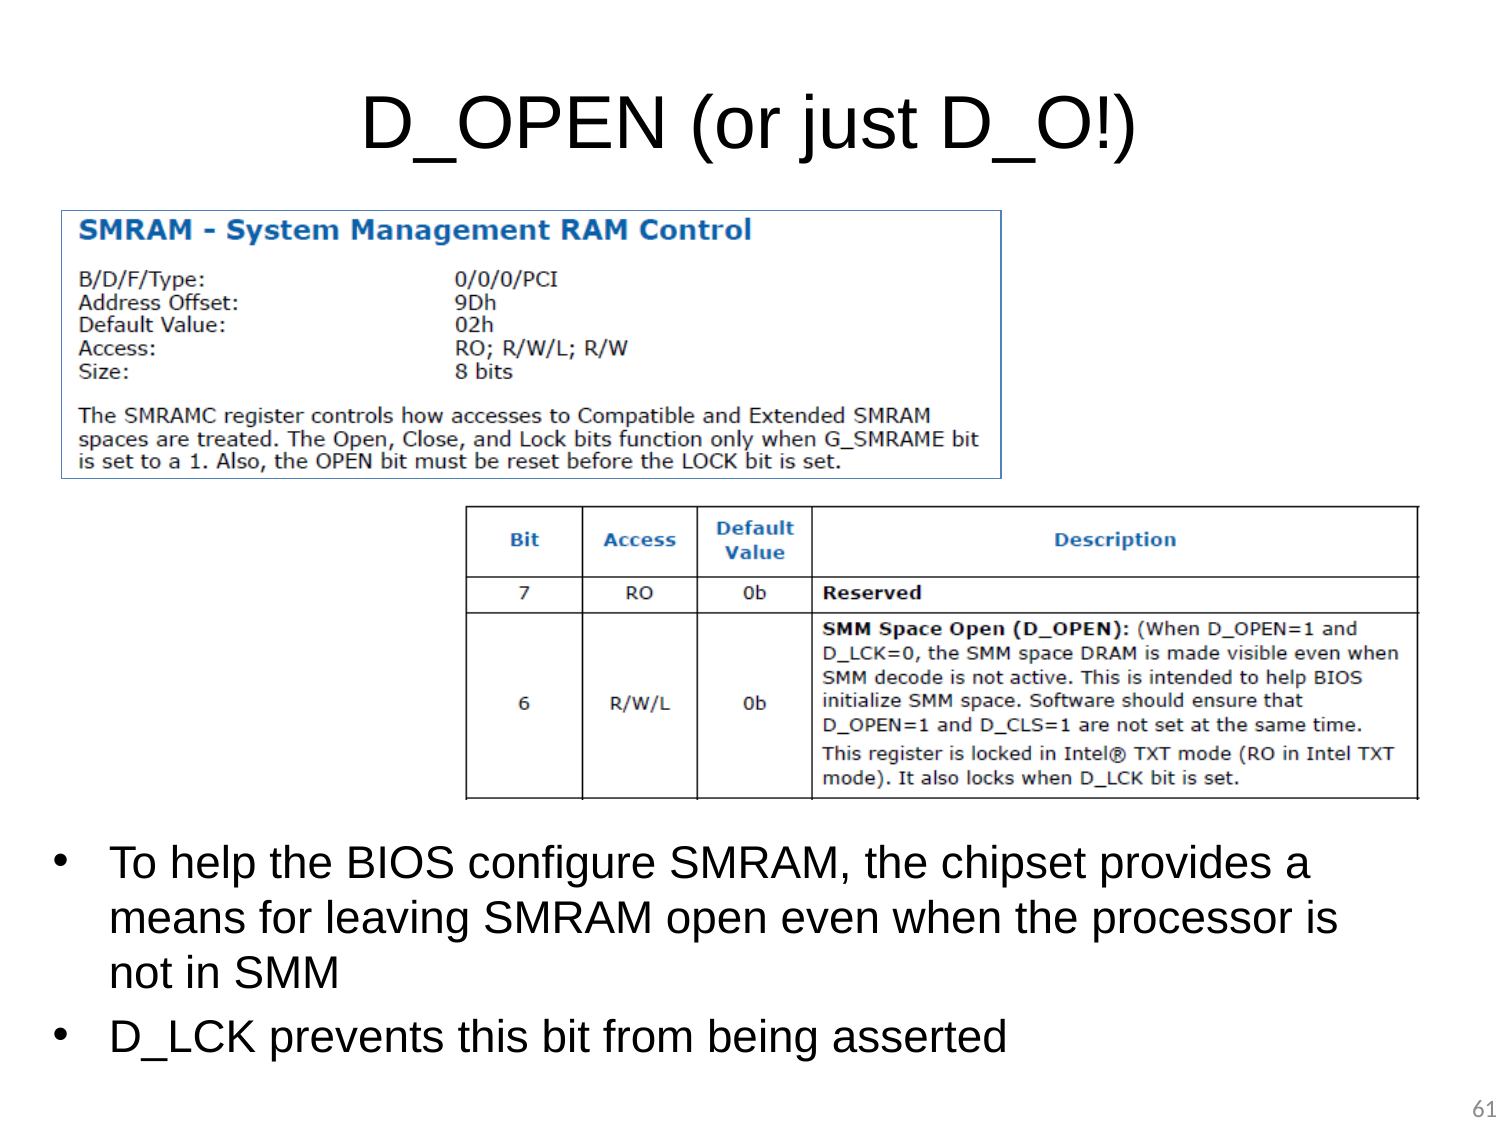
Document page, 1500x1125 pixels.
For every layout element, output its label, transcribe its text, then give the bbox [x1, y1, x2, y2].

title D_OPEN (or just D_O!) [75, 24, 1425, 213]
list To help the BIOS configure SMRAM, the chipset provides a means for leaving SMRAM open even when the processor is not in SMM D_LCK prevents this bit from being asserted [37, 825, 1425, 1100]
slide_number 61 [1162, 1077, 1500, 1125]
picture [449, 502, 1427, 801]
picture [62, 211, 1001, 478]
